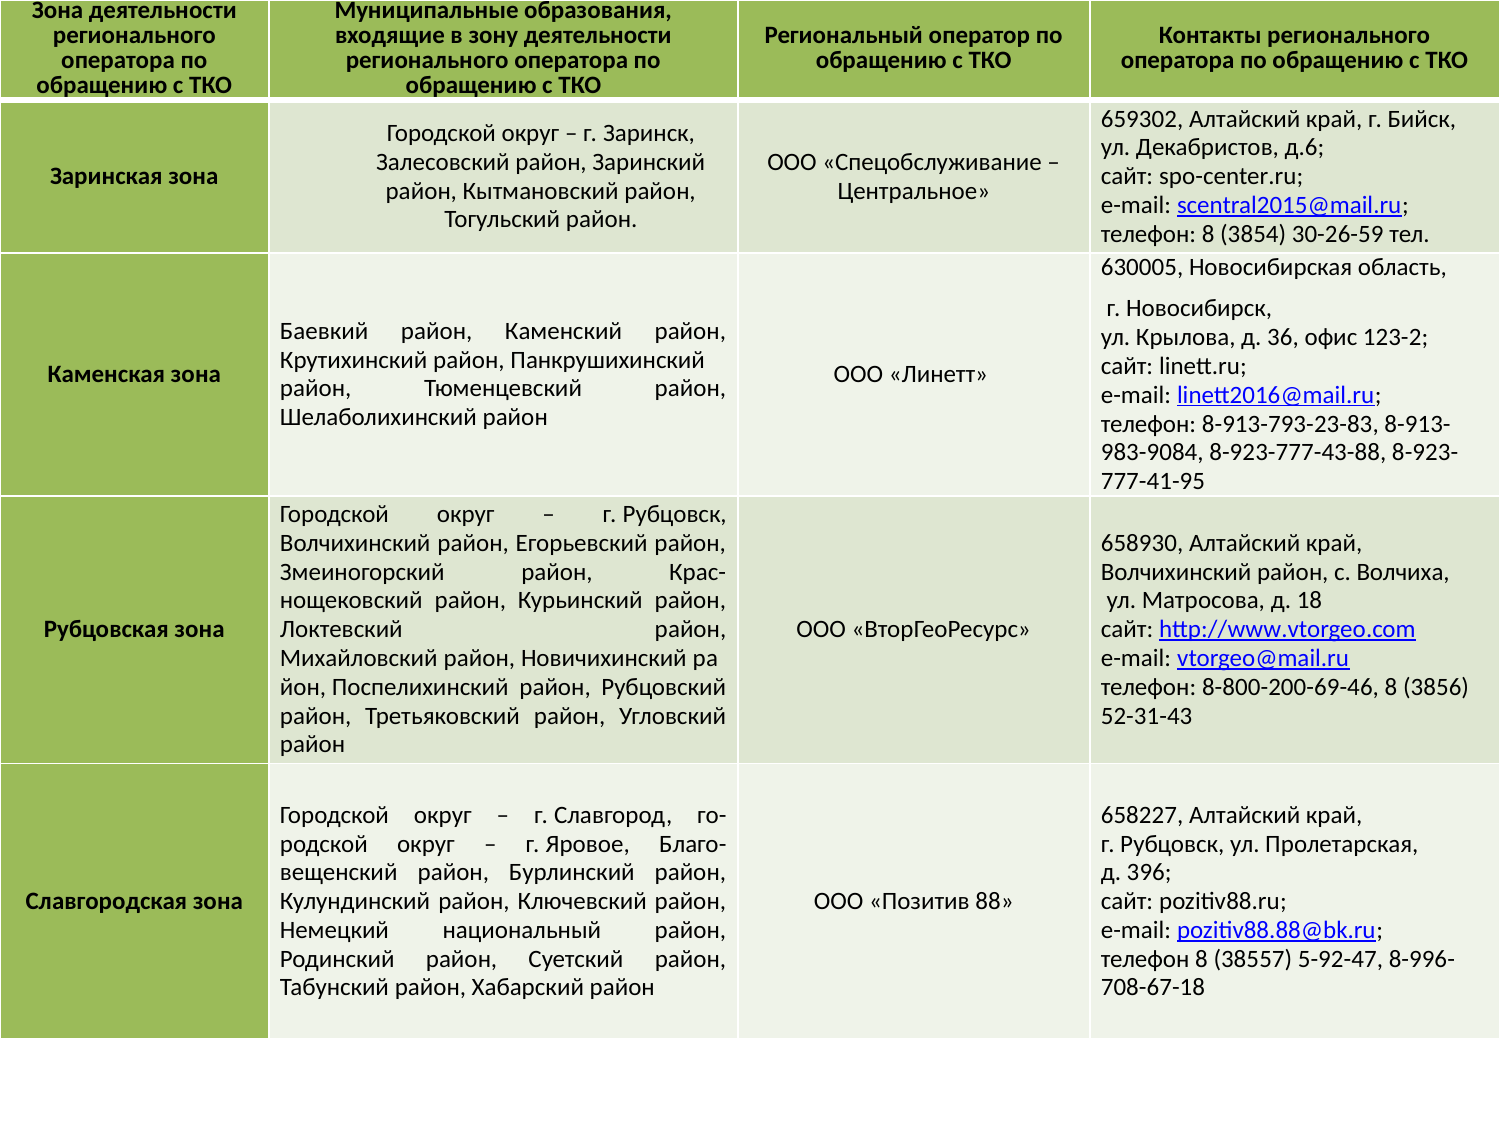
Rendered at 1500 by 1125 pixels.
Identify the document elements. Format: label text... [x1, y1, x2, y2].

table_cell ООО «Позитив 88» [739, 764, 1089, 1038]
table_cell 630005, Новосибирская область, г. Новосибирск, ул. Крылова, д. 36, офис 123-2; сайт: linett.ru; e-mail: linett2016@mail.ru; телефон: 8-913-793-23-83, 8-913-983-9084, 8-923-777-43-88, 8-923-777-41-95 [1091, 254, 1499, 495]
table_cell ООО «Спецобслуживание – Центральное» [739, 103, 1089, 252]
table_cell Славгородская зона [1, 764, 268, 1038]
table_cell ООО «ВторГеоРесурс» [739, 497, 1089, 763]
table_cell 658227, Алтайский край, г. Рубцовск, ул. Пролетарская, д. 396; сайт: pozitiv88.ru; e-mail: pozitiv88.88@bk.ru; телефон 8 (38557) 5-92-47, 8-996-708-67-18 [1091, 764, 1499, 1038]
table_cell Каменская зона [1, 254, 268, 495]
table_cell Городской округ – г. Славгород, го-родской округ – г. Яровое, Благо-вещенский район, Бурлинский район, Кулундинский район, Ключевский район, Немецкий национальный район, Родинский район, Суетский район, Табунский район, Хабарский район [270, 764, 737, 1038]
table_header Зона деятельности регионального оператора по обращению с ТКО [1, 1, 268, 97]
table_cell ООО «Линетт» [739, 254, 1089, 495]
table_header Муниципальные образования, входящие в зону деятельности регионального оператора по обращению с ТКО [270, 1, 737, 97]
table_header Контакты регионального оператора по обращению с ТКО [1091, 1, 1499, 97]
table_cell Рубцовская зона [1, 497, 268, 763]
table_cell Городской округ – г. Рубцовск, Волчихинский район, Егорьевский район, Змеиногорский район, Крас-нощековский район, Курьинский район, Локтевский район, Михайловский район, Новичихинский район, Поспелихинский район, Рубцовский район, Третьяковский район, Угловский район [270, 497, 737, 763]
table_cell 658930, Алтайский край, Волчихинский район, с. Волчиха, ул. Матросова, д. 18 cайт: http://www.vtorgeo.com e-mail: vtorgeo@mail.ru телефон: 8-800-200-69-46, 8 (3856) 52-31-43 [1091, 497, 1499, 763]
table_cell Заринская зона [1, 103, 268, 252]
table_cell Городской округ – г. Заринск, Залесовский район, Заринский район, Кытмановский район, Тогульский район. [270, 103, 737, 252]
table_cell 659302, Алтайский край, г. Бийск, ул. Декабристов, д.6; сайт: spo-center.ru; e-mail: scentral2015@mail.ru; телефон: 8 (3854) 30-26-59 тел. [1091, 103, 1499, 252]
table_header Региональный оператор по обращению с ТКО [739, 1, 1089, 97]
table_cell Баевкий район, Каменский район, Крутихинский район, Панкрушихинский район, Тюменцевский район, Шелаболихинский район [270, 254, 737, 495]
